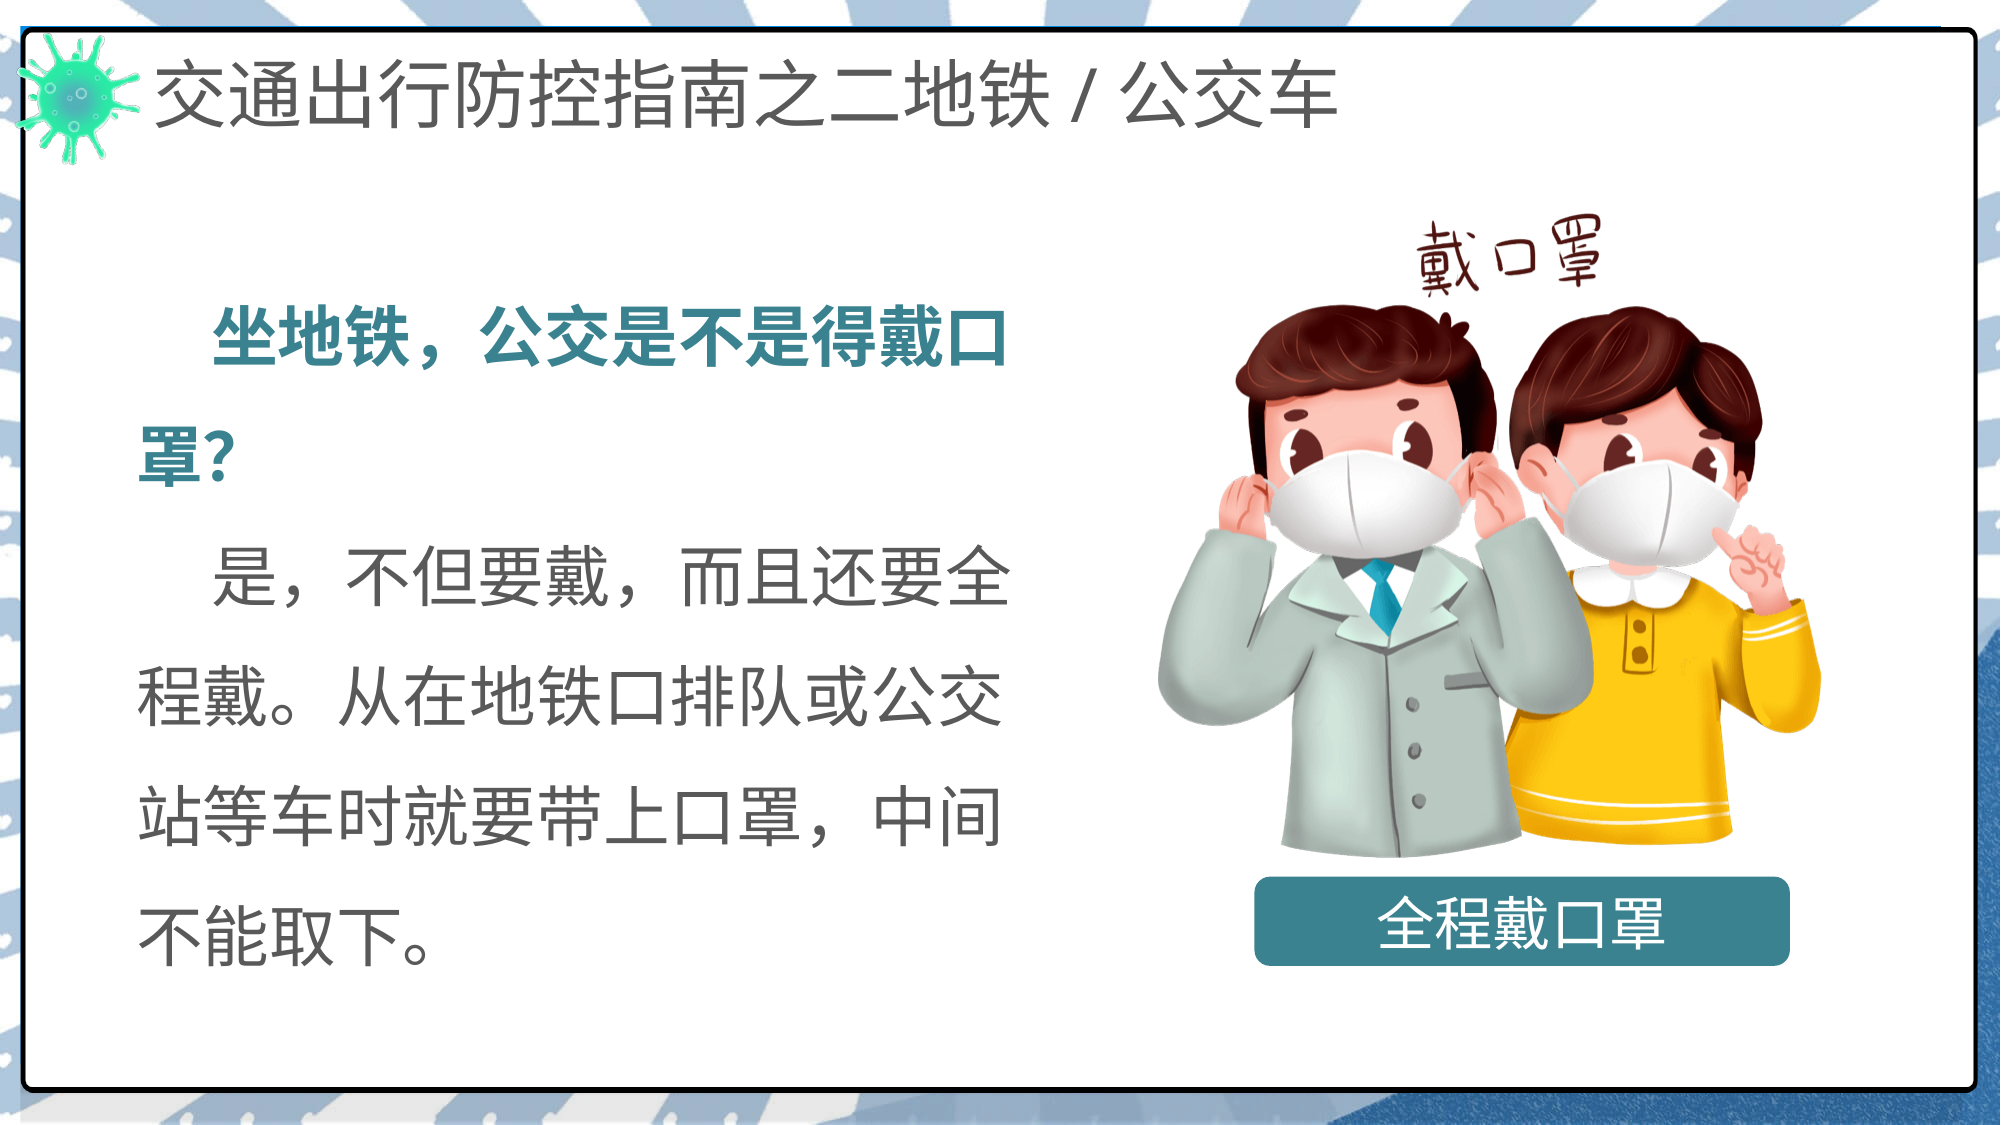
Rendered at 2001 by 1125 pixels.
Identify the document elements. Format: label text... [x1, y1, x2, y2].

text_box 坐地铁，公交是不是得戴口罩？ 是，不但要戴，而且还要全程戴。从在地铁口排队或公交站等车时就要带上口罩，中间不能取下。 [121, 247, 1033, 983]
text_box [0, 19, 1652, 168]
text_box 全程戴口罩 [1240, 921, 1804, 958]
picture [0, 0, 2000, 1125]
text_box [1256, 958, 1788, 966]
